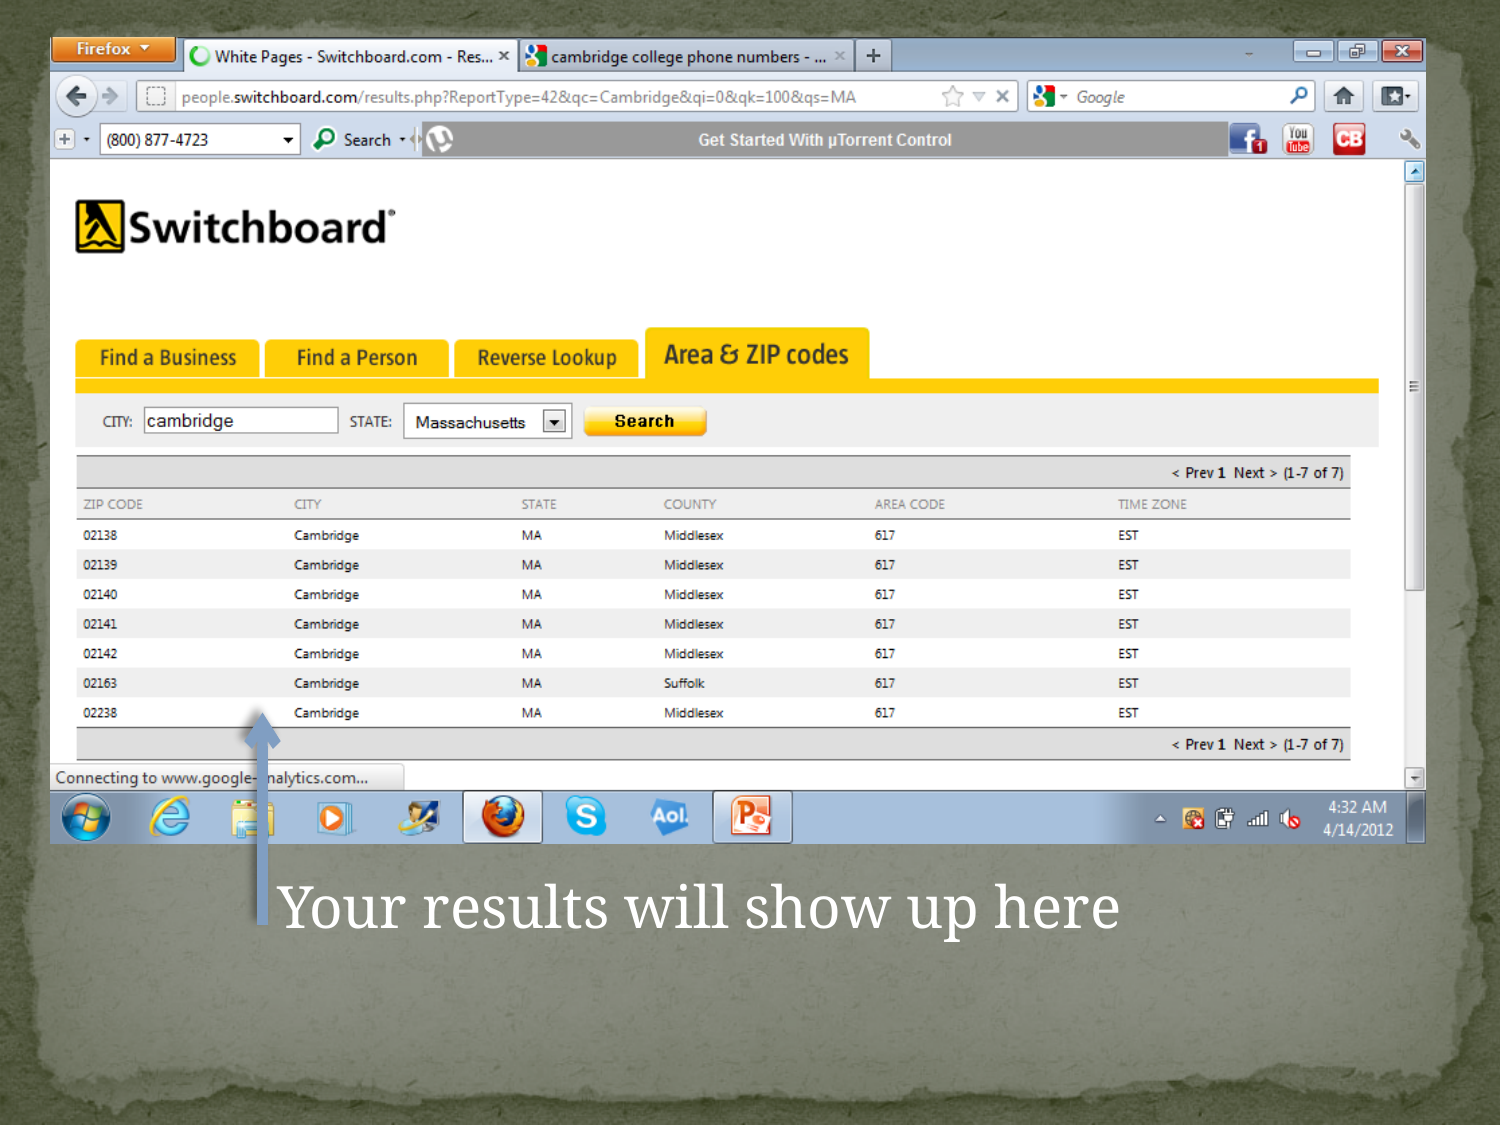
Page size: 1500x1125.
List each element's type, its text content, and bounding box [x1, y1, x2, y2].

picture [50, 37, 1426, 844]
text_box Your results will show up here [262, 862, 1500, 948]
